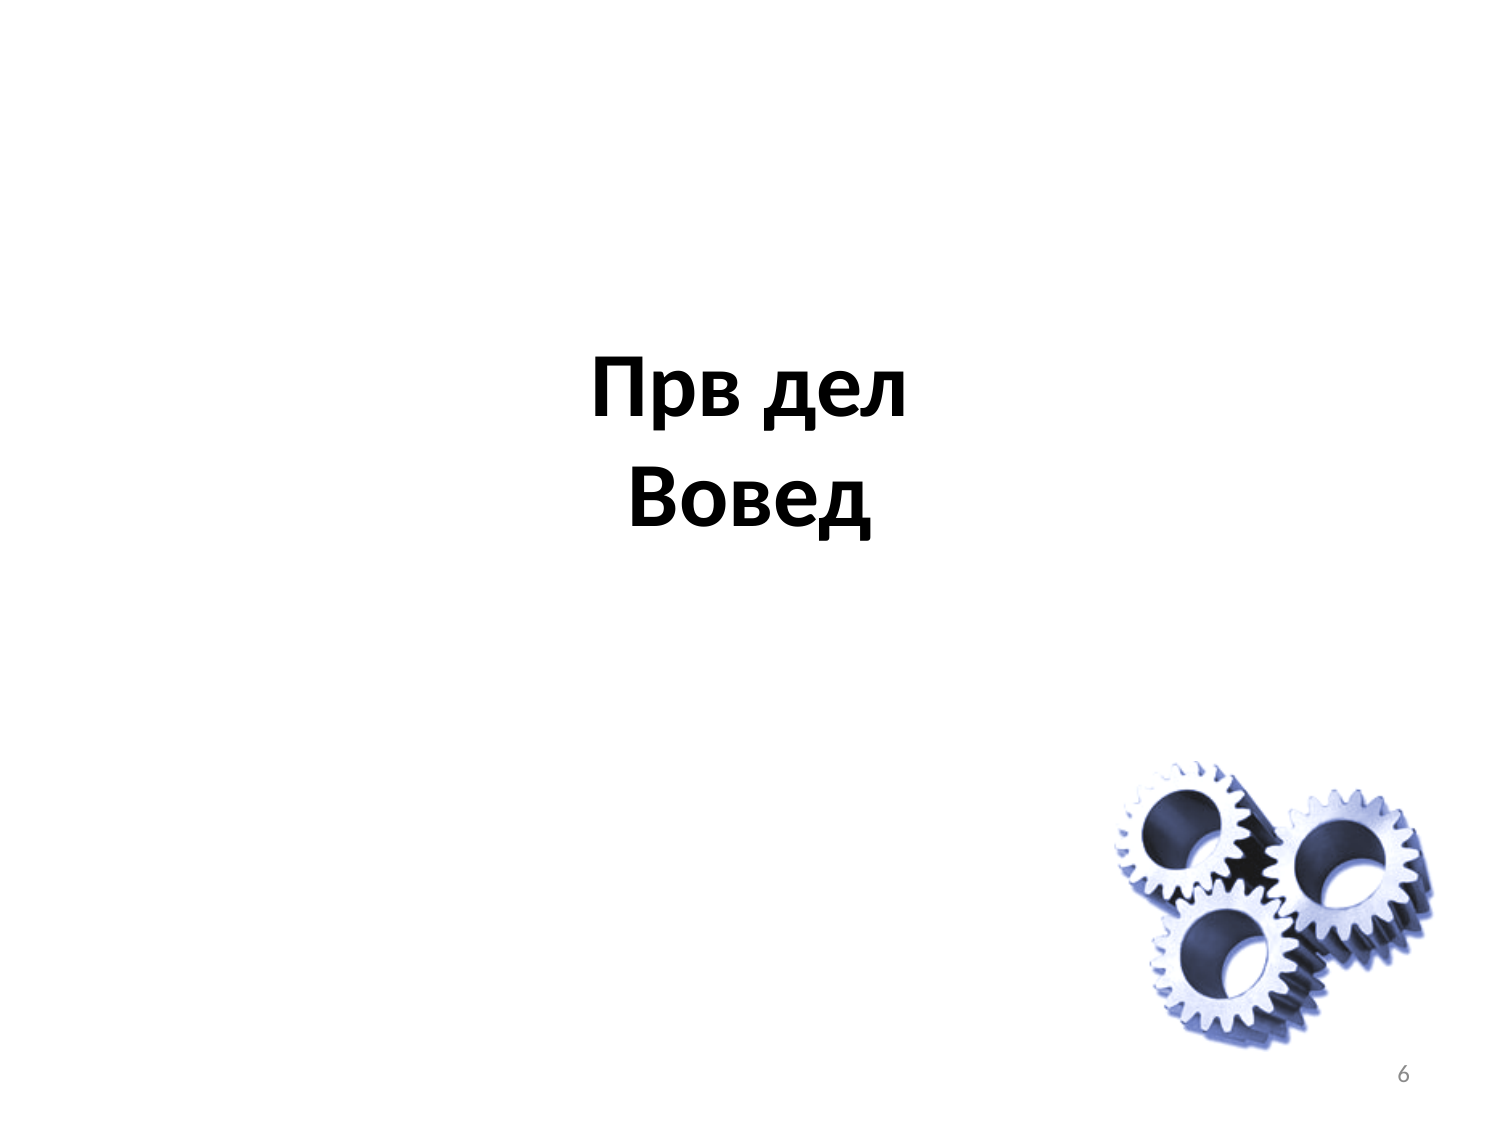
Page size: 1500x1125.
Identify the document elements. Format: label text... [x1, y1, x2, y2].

title Прв дел Вовед [75, 317, 1425, 641]
slide_number 6 [1074, 1042, 1425, 1103]
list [1113, 761, 1436, 1052]
